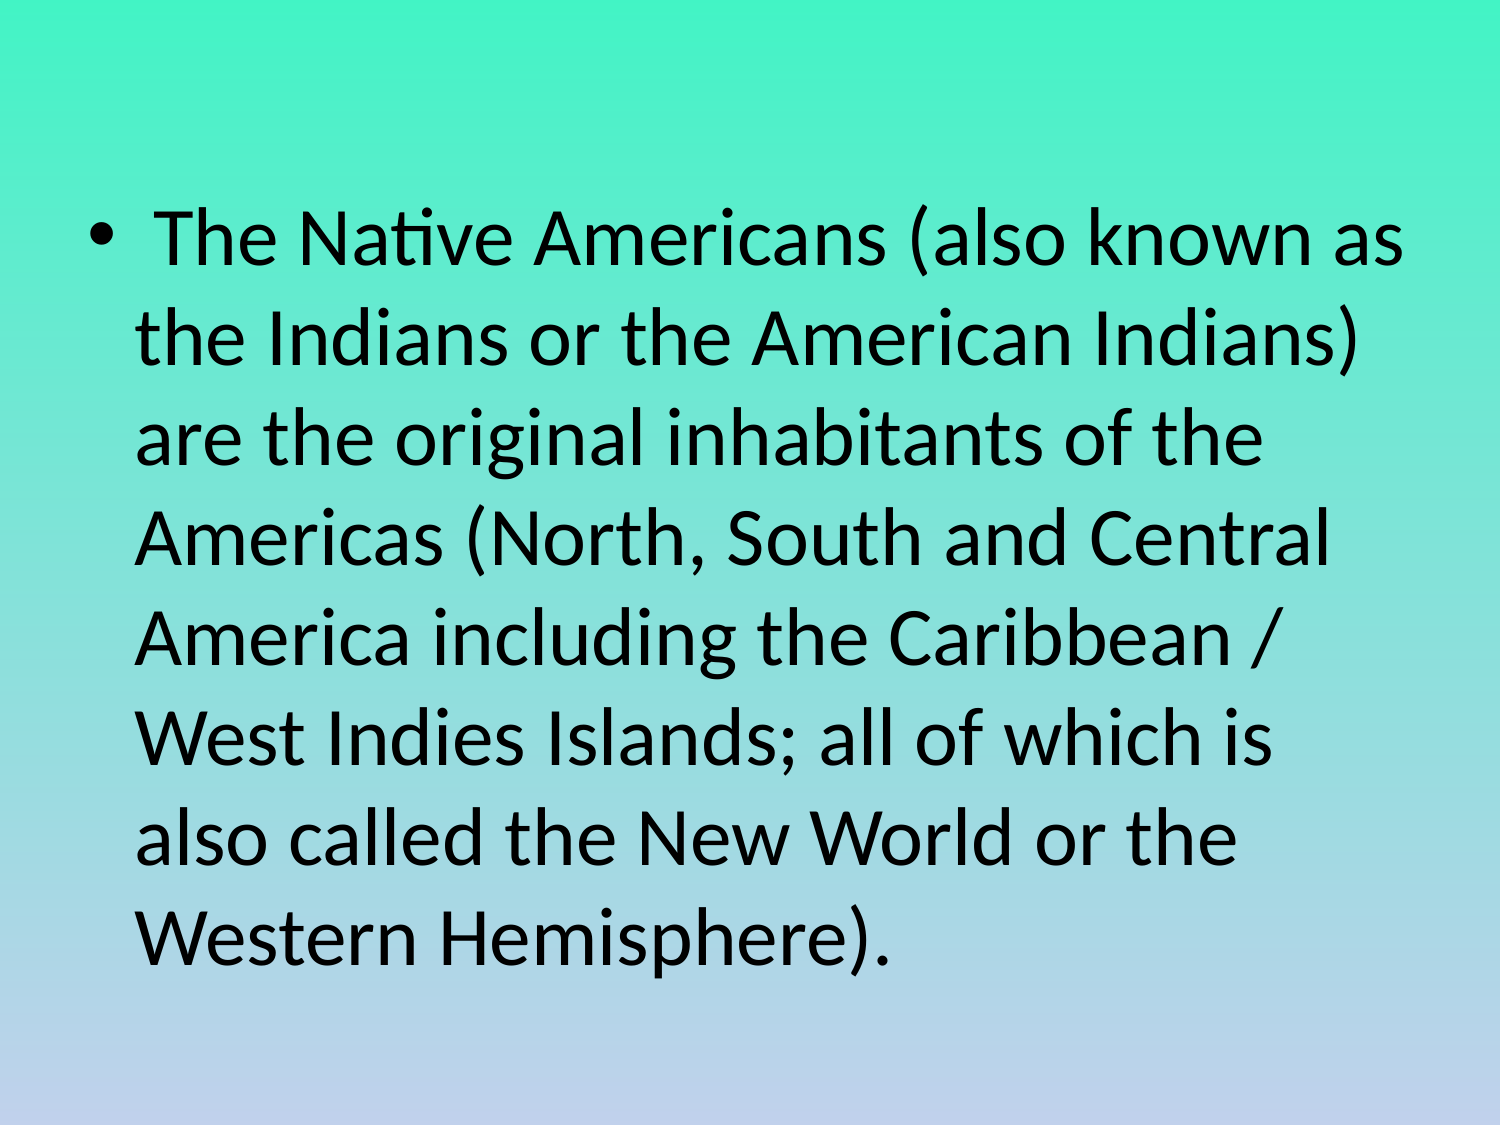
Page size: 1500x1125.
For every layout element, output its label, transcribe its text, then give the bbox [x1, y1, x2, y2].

text_box The Native Americans (also known as the Indians or the American Indians) are the original inhabitants of the Americas (North, South and Central America including the Caribbean / West Indies Islands; all of which is also called the New World or the Western Hemisphere). [72, 174, 1436, 1070]
